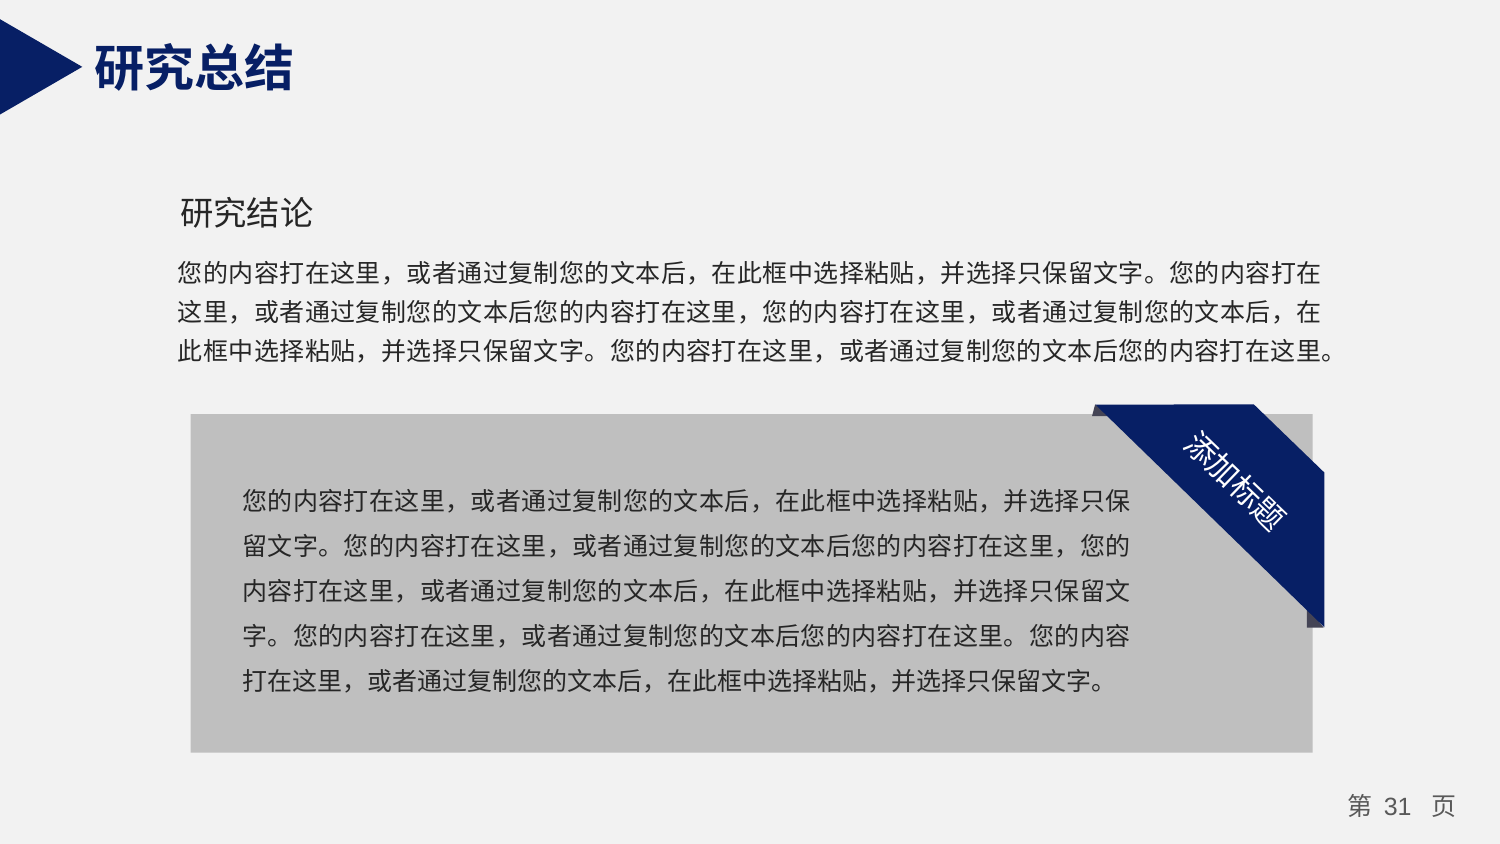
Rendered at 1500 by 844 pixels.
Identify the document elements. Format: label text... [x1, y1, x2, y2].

text_box 您的内容打在这里，或者通过复制您的文本后，在此框中选择粘贴，并选择只保留文字。您的内容打在这里，或者通过复制您的文本后您的内容打在这里，您的内容打在这里，或者通过复制您的文本后，在此框中选择粘贴，并选择只保留文字。您的内容打在这里，或者通过复制您的文本后您的内容打在这里。您的内容打在这里，或者通过复制您的文本后，在此框中选择粘贴，并选择只保留文字。 [231, 465, 1143, 701]
text_box [190, 413, 1314, 754]
text_box 研究总结 [79, 29, 310, 105]
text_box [1092, 404, 1325, 628]
text_box [0, 19, 83, 115]
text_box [163, 184, 1338, 375]
